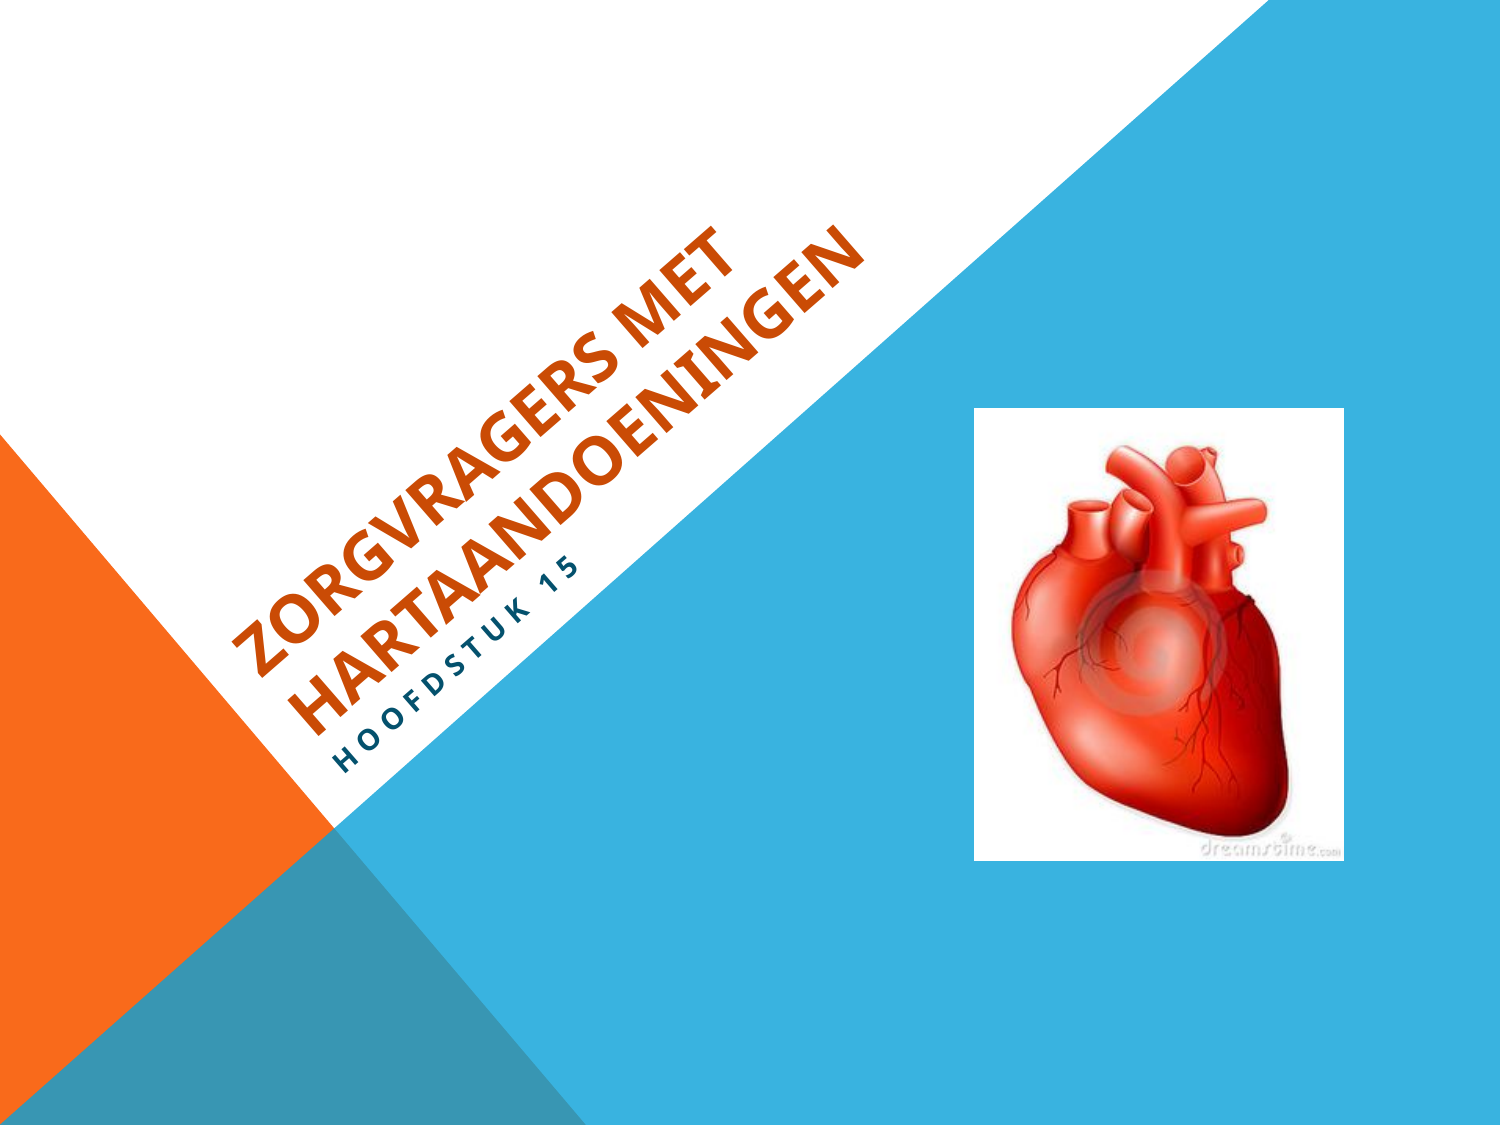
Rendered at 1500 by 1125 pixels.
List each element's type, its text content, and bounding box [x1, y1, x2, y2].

title Zorgvragers met hartaandoeningen [182, 4, 1012, 761]
picture [974, 408, 1344, 861]
subtitle Hoofdstuk 15 [312, 61, 1154, 804]
